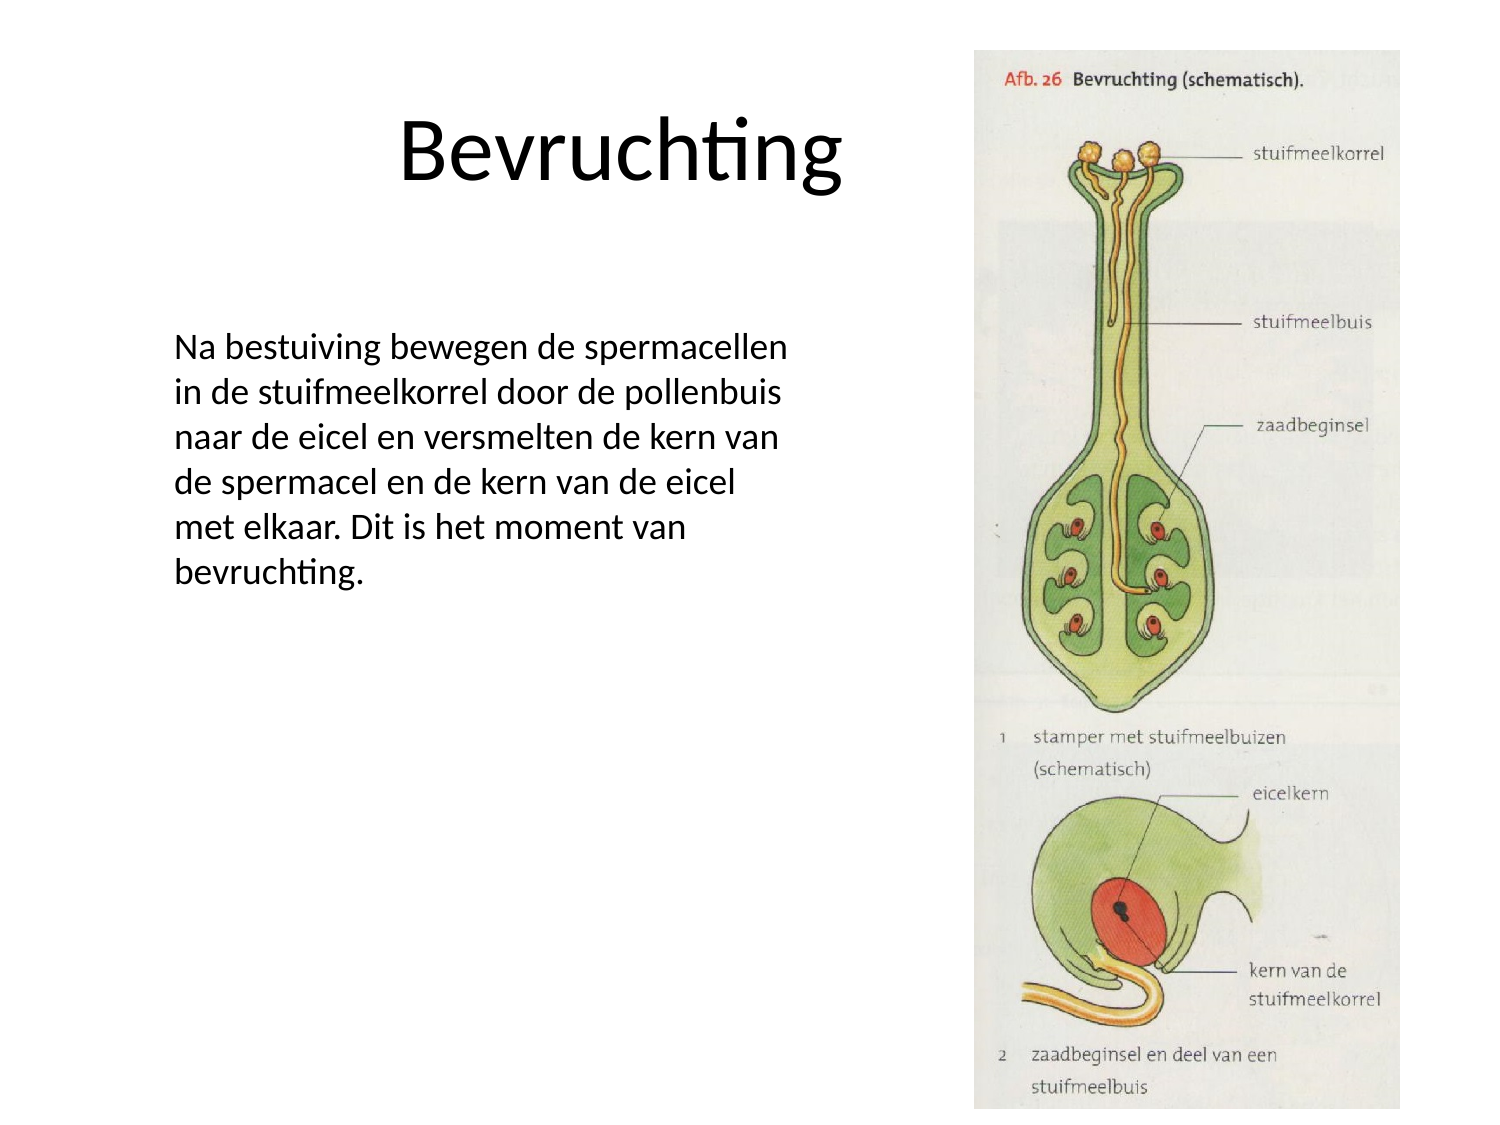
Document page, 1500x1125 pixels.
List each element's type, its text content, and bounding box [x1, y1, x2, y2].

title Bevruchting [0, 50, 972, 238]
picture [974, 50, 1400, 1109]
text_box Na bestuiving bewegen de spermacellen in de stuifmeelkorrel door de pollenbuis naar de eicel en versmelten de kern van de spermacel en de kern van de eicel met elkaar. Dit is het moment van bevruchting. [159, 314, 809, 600]
